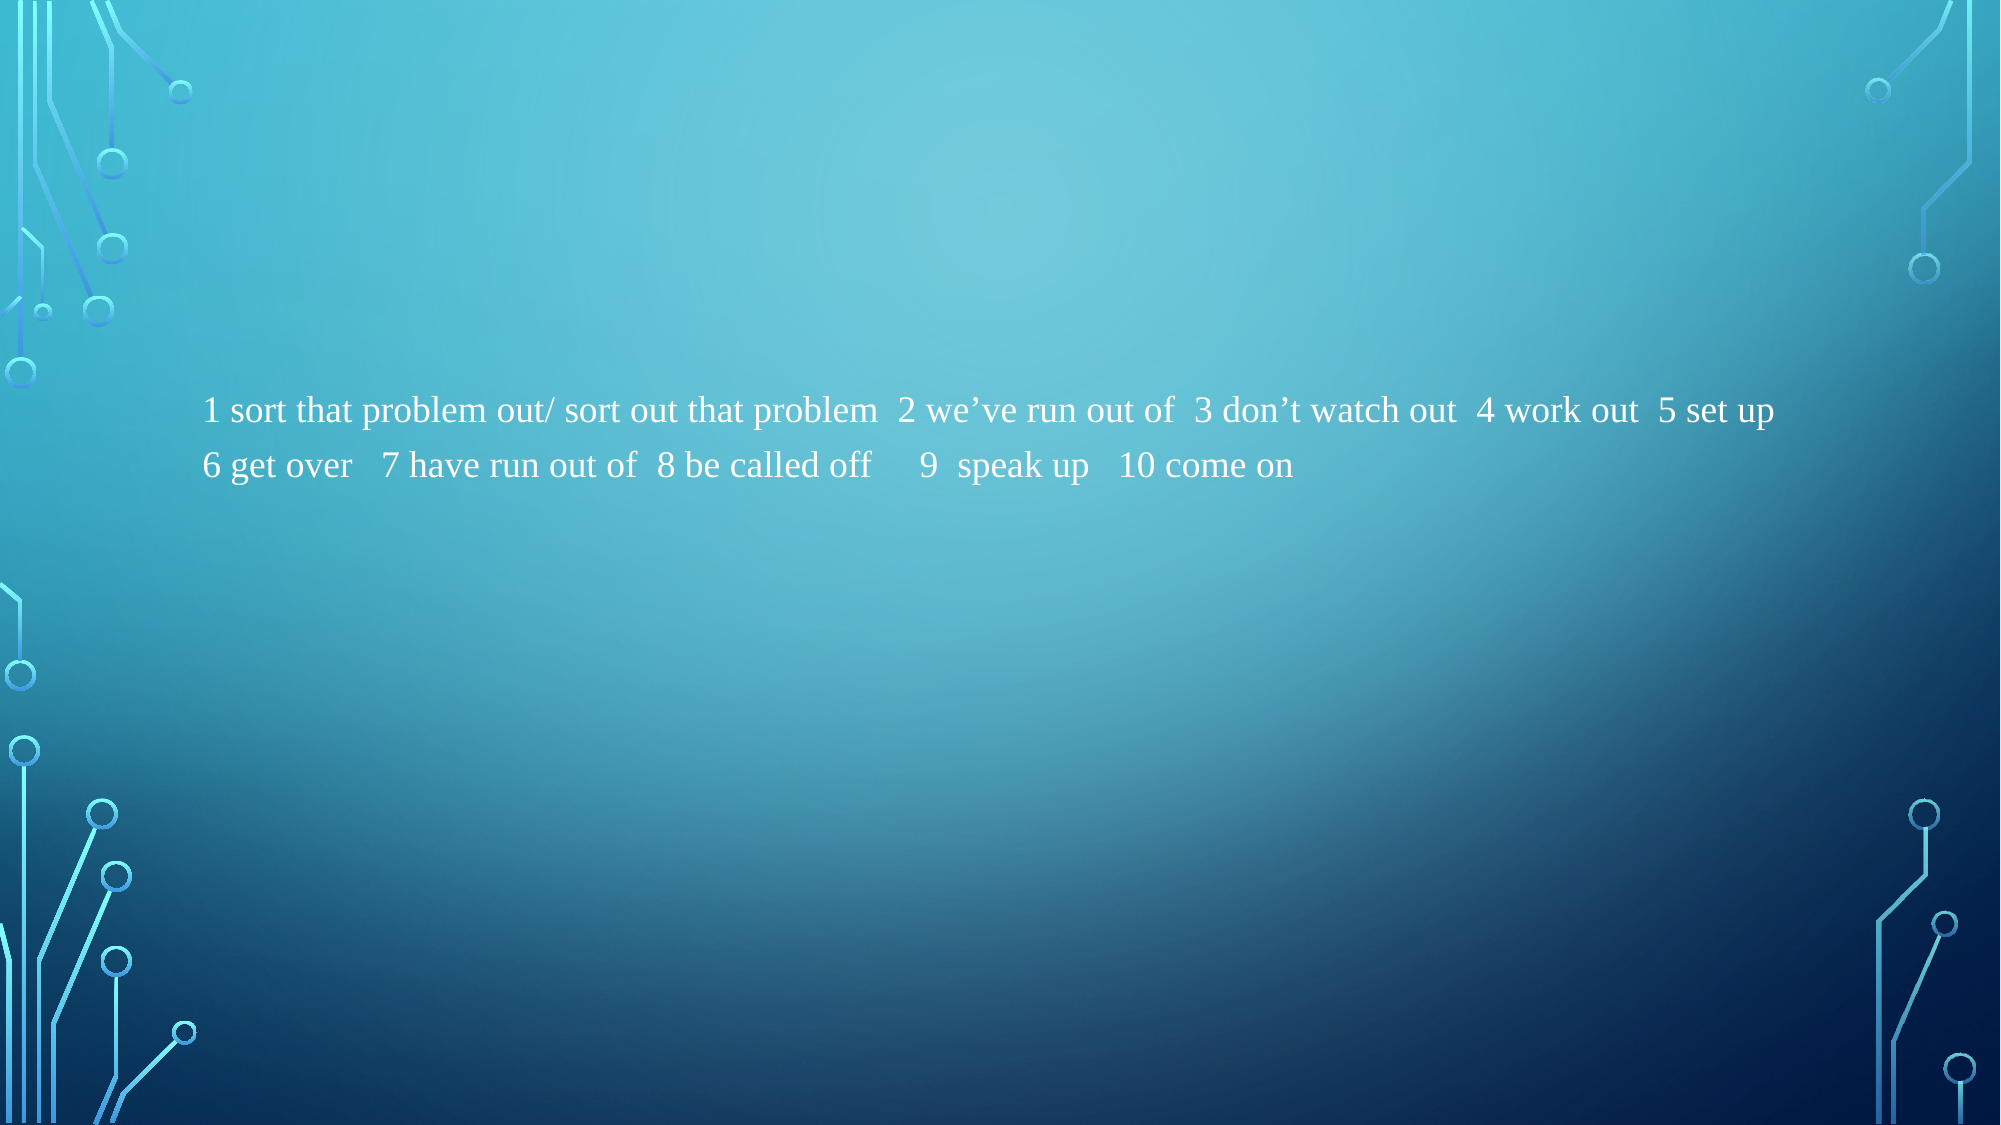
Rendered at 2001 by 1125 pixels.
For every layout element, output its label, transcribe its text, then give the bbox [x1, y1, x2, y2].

list 1 sort that problem out/ sort out that problem 2 we’ve run out of 3 don’t watch out 4 work out 5 set up 6 get over 7 have run out of 8 be called off 9 speak up 10 come on [187, 369, 1813, 950]
